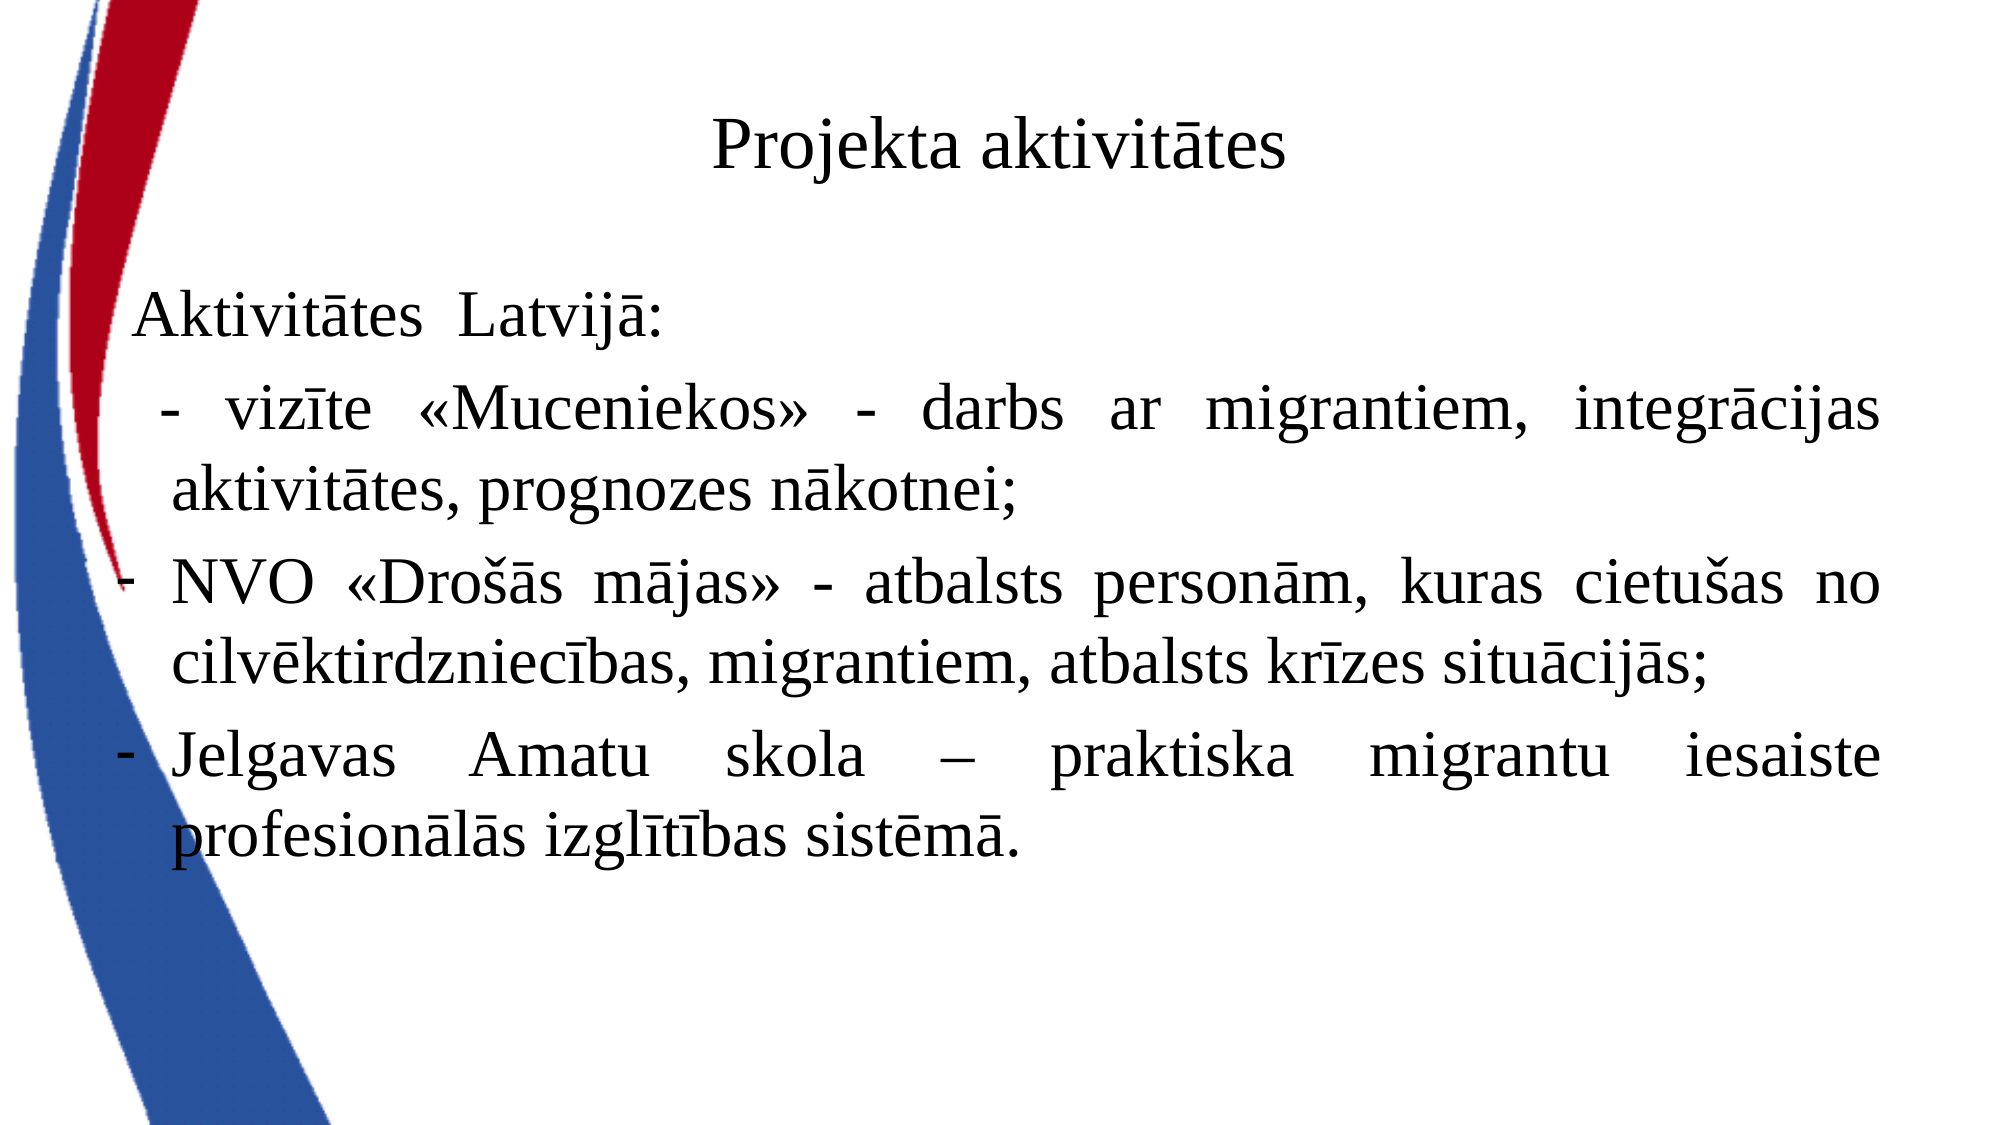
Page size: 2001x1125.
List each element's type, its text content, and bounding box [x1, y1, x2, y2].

picture [0, 0, 2001, 1125]
list Aktivitātes Latvijā: - vizīte «Muceniekos» - darbs ar migrantiem, integrācijas aktivitātes, prognozes nākotnei; NVO «Drošās mājas» - atbalsts personām, kuras cietušas no cilvēktirdzniecības, migrantiem, atbalsts krīzes situācijās; Jelgavas Amatu skola – praktiska migrantu iesaiste profesionālās izglītības sistēmā. [99, 262, 1900, 1005]
title Projekta aktivitātes [99, 45, 1900, 233]
